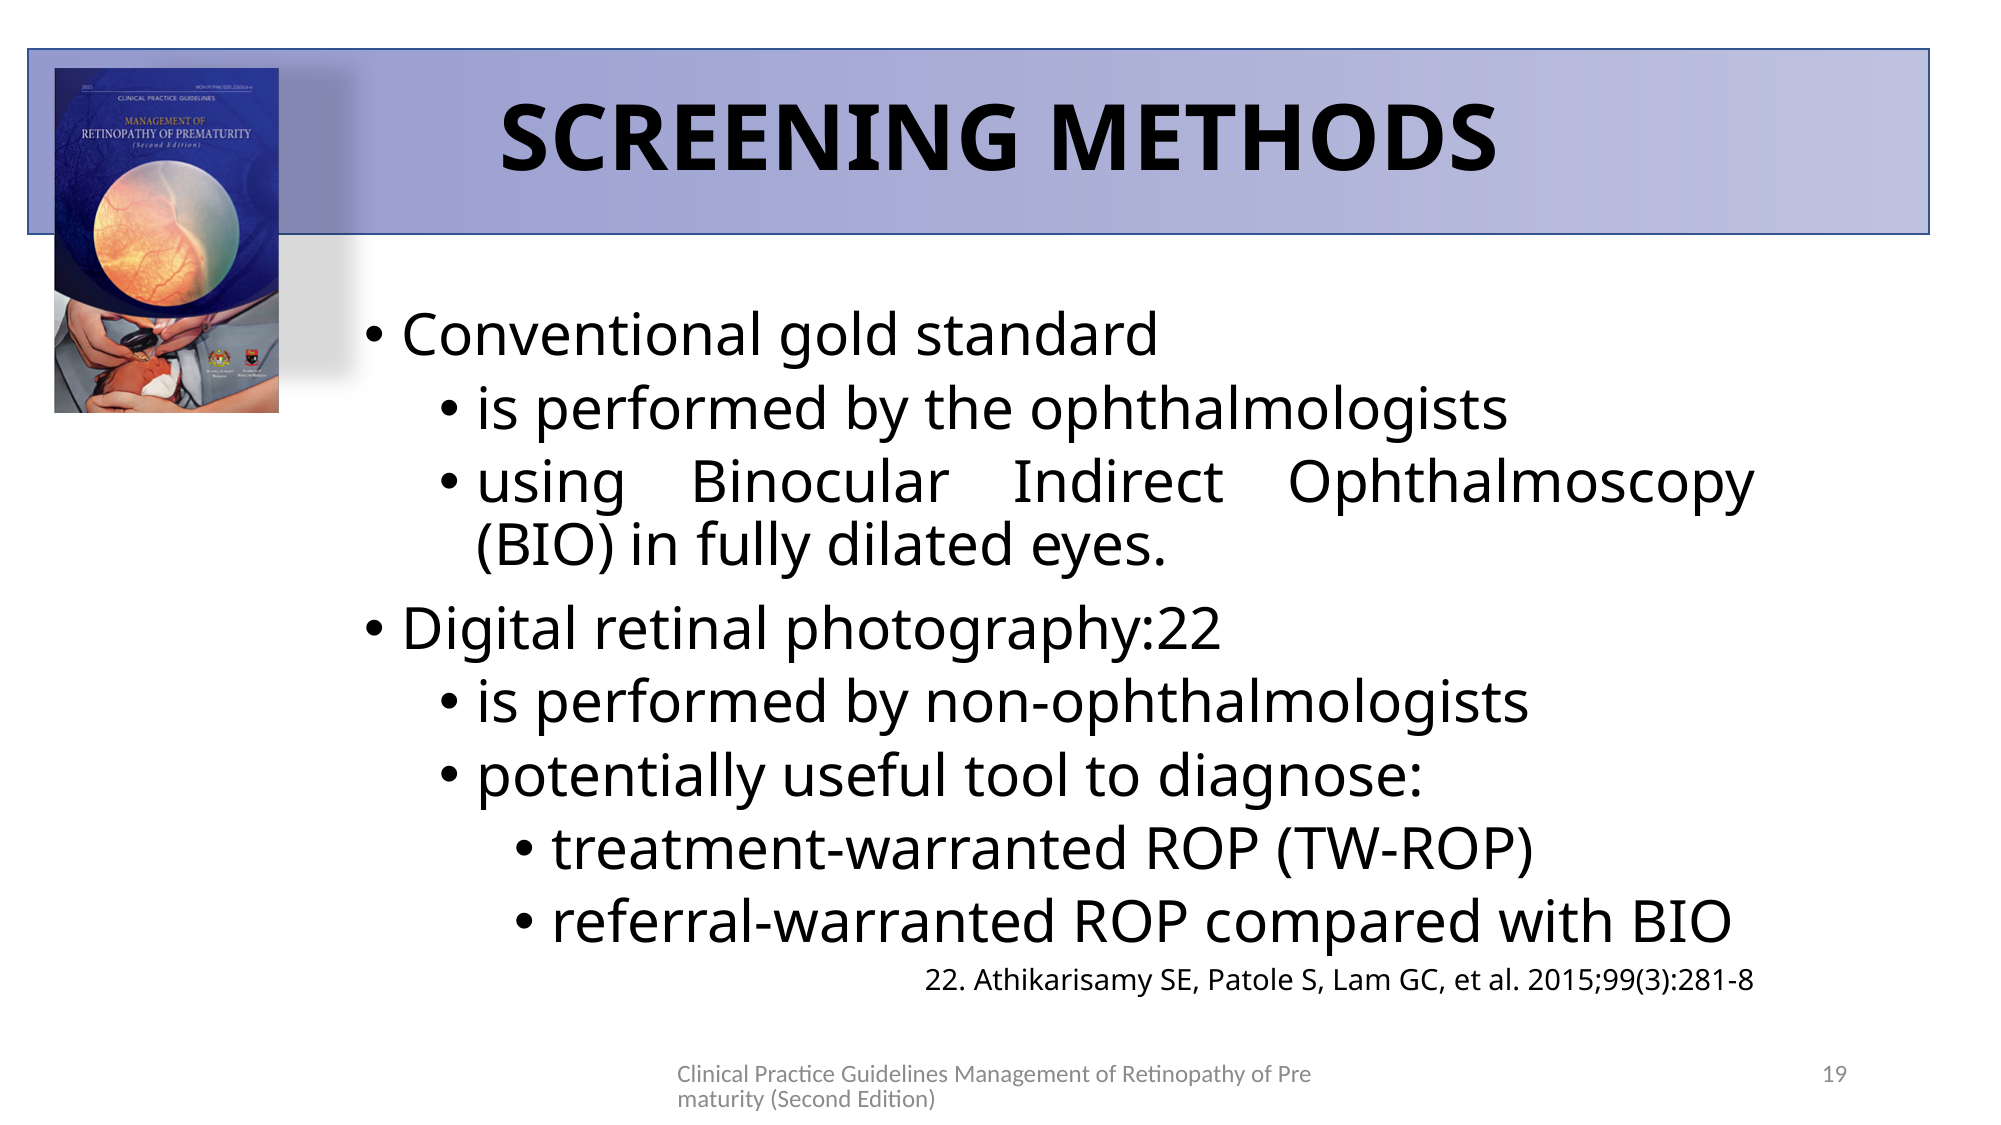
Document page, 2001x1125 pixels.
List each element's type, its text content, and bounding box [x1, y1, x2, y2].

title SCREENING METHODS [137, 31, 1863, 250]
picture [54, 37, 386, 413]
text_box [27, 48, 54, 235]
slide_number 19 [1412, 1042, 1863, 1103]
text_box [1863, 48, 1930, 235]
list Conventional gold standard is performed by the ophthalmologists using Binocular Indirect Ophthalmoscopy (BIO) in fully dilated eyes. Digital retinal photography:22 is performed by non-ophthalmologists potentially useful tool to diagnose: treatment-warranted ROP (TW-ROP) referral-warranted ROP compared with BIO 22. Athikarisamy SE, Patole S, Lam GC, et al. 2015;99(3):281-8 [349, 298, 1770, 1035]
footer Clinical Practice Guidelines Management of Retinopathy of Prematurity (Second Edition) [662, 1042, 1338, 1103]
